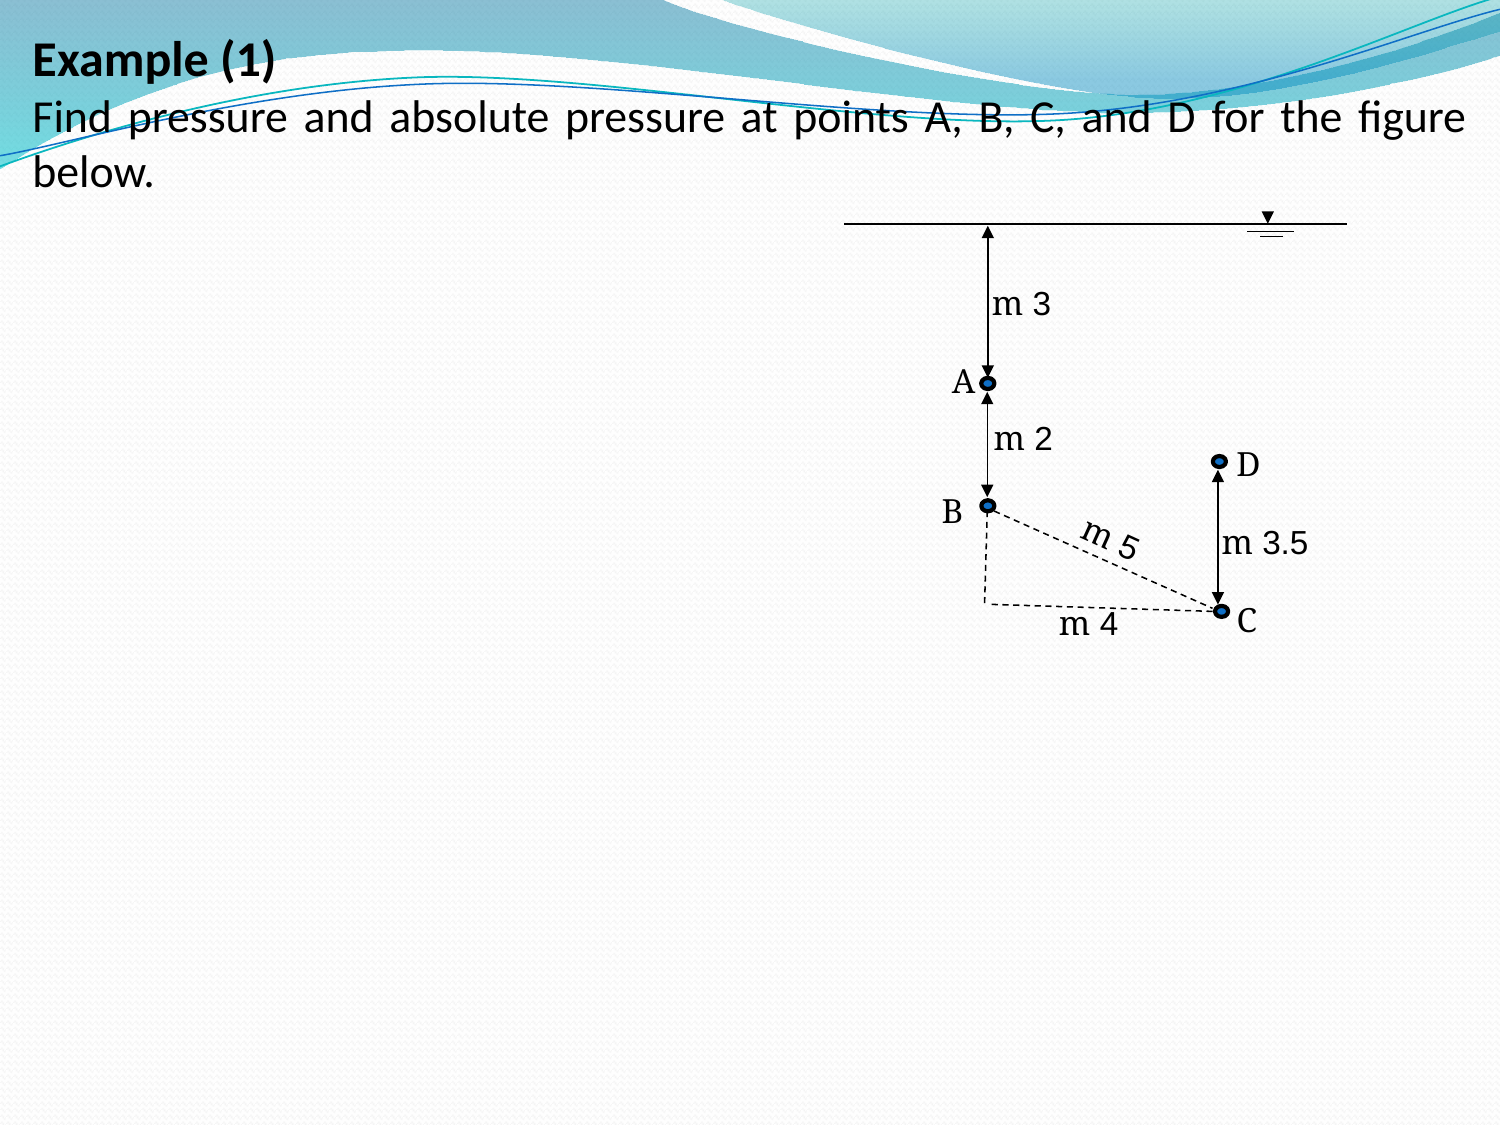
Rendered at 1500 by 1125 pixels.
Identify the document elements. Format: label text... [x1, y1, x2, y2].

text_box Example (1) Find pressure and absolute pressure at points A, B, C, and D for the figure below. [17, 19, 1483, 204]
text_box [844, 214, 1348, 658]
